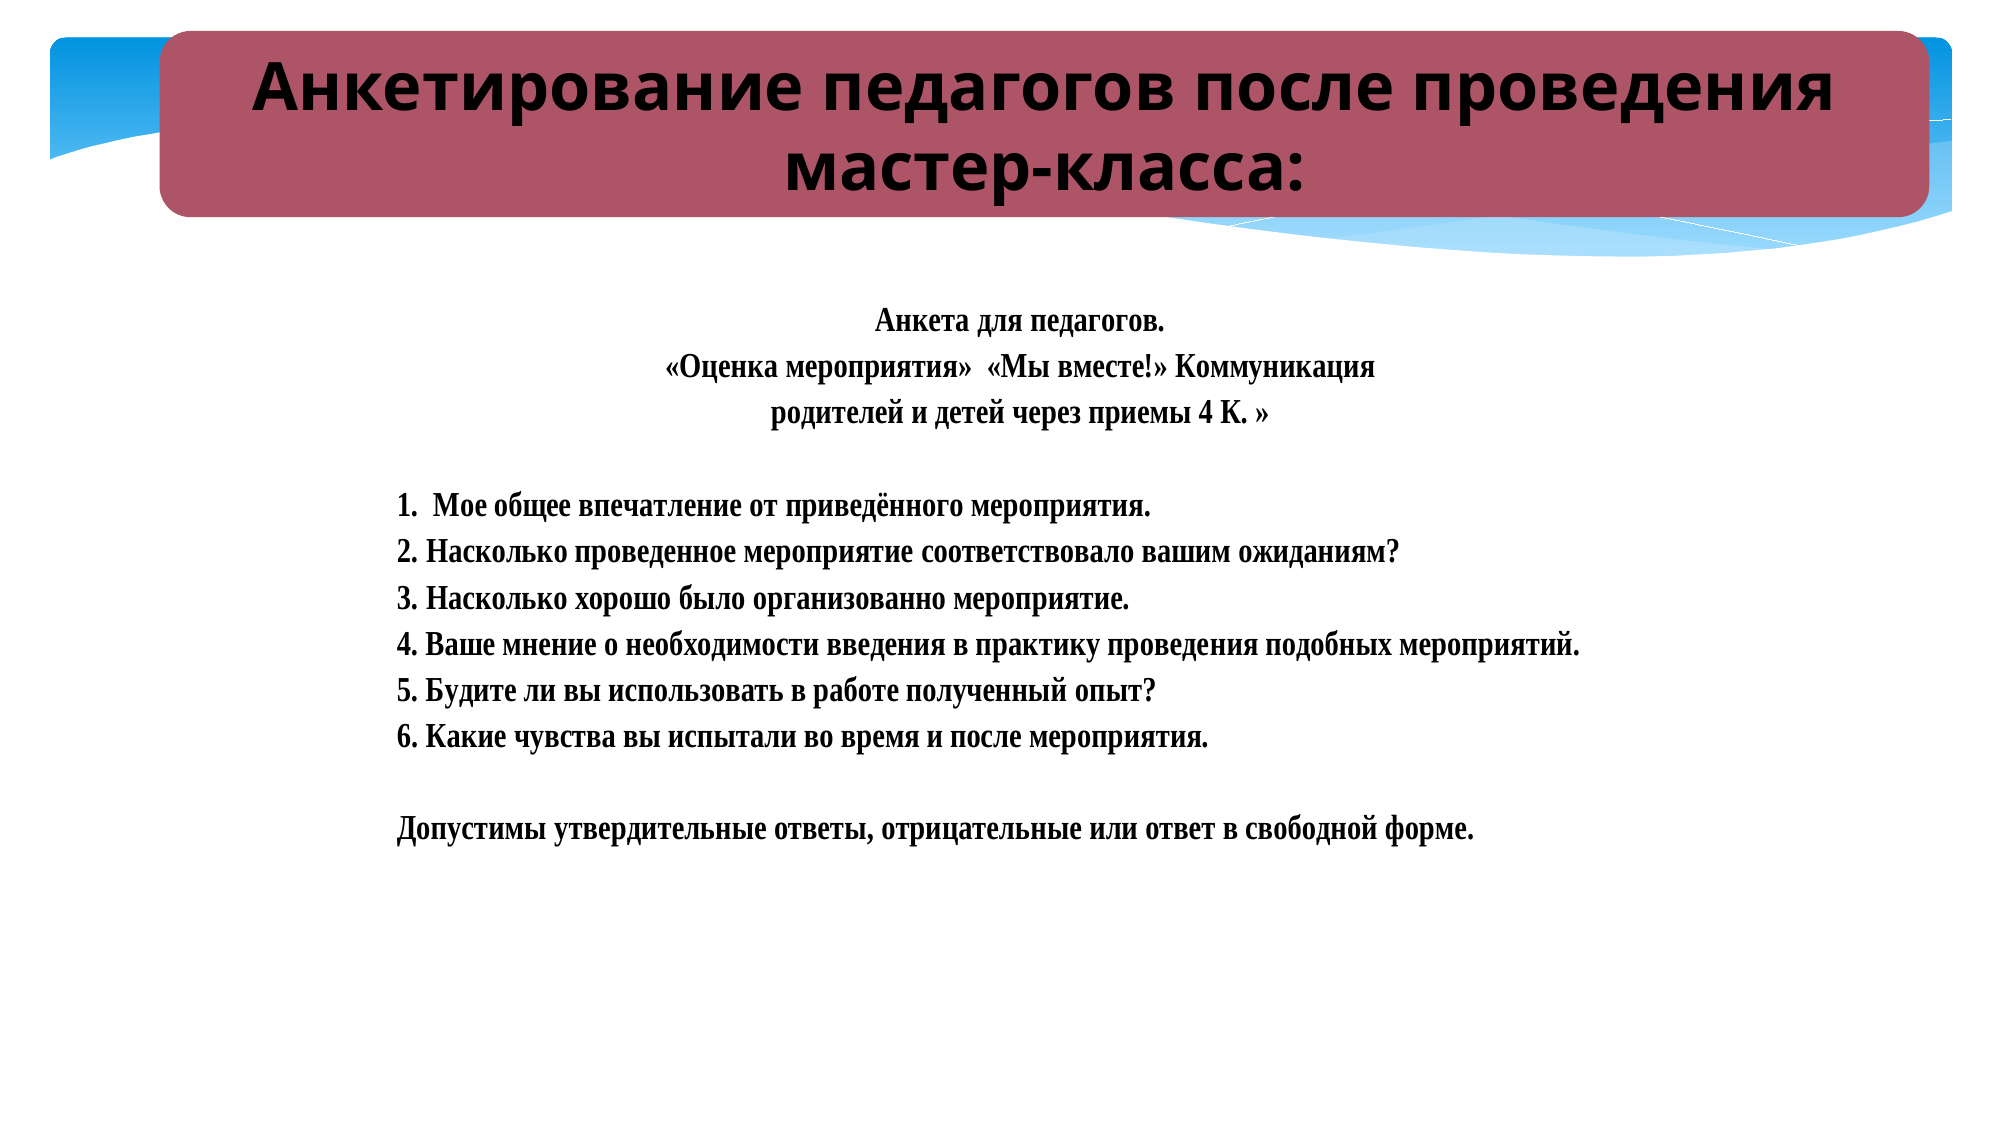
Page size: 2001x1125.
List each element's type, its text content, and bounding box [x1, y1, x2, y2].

picture [396, 299, 1641, 901]
text_box Анкетирование педагогов после проведения мастер-класса: [174, 29, 1931, 219]
text_box [137, 34, 1863, 252]
text_box [137, 299, 1863, 1014]
